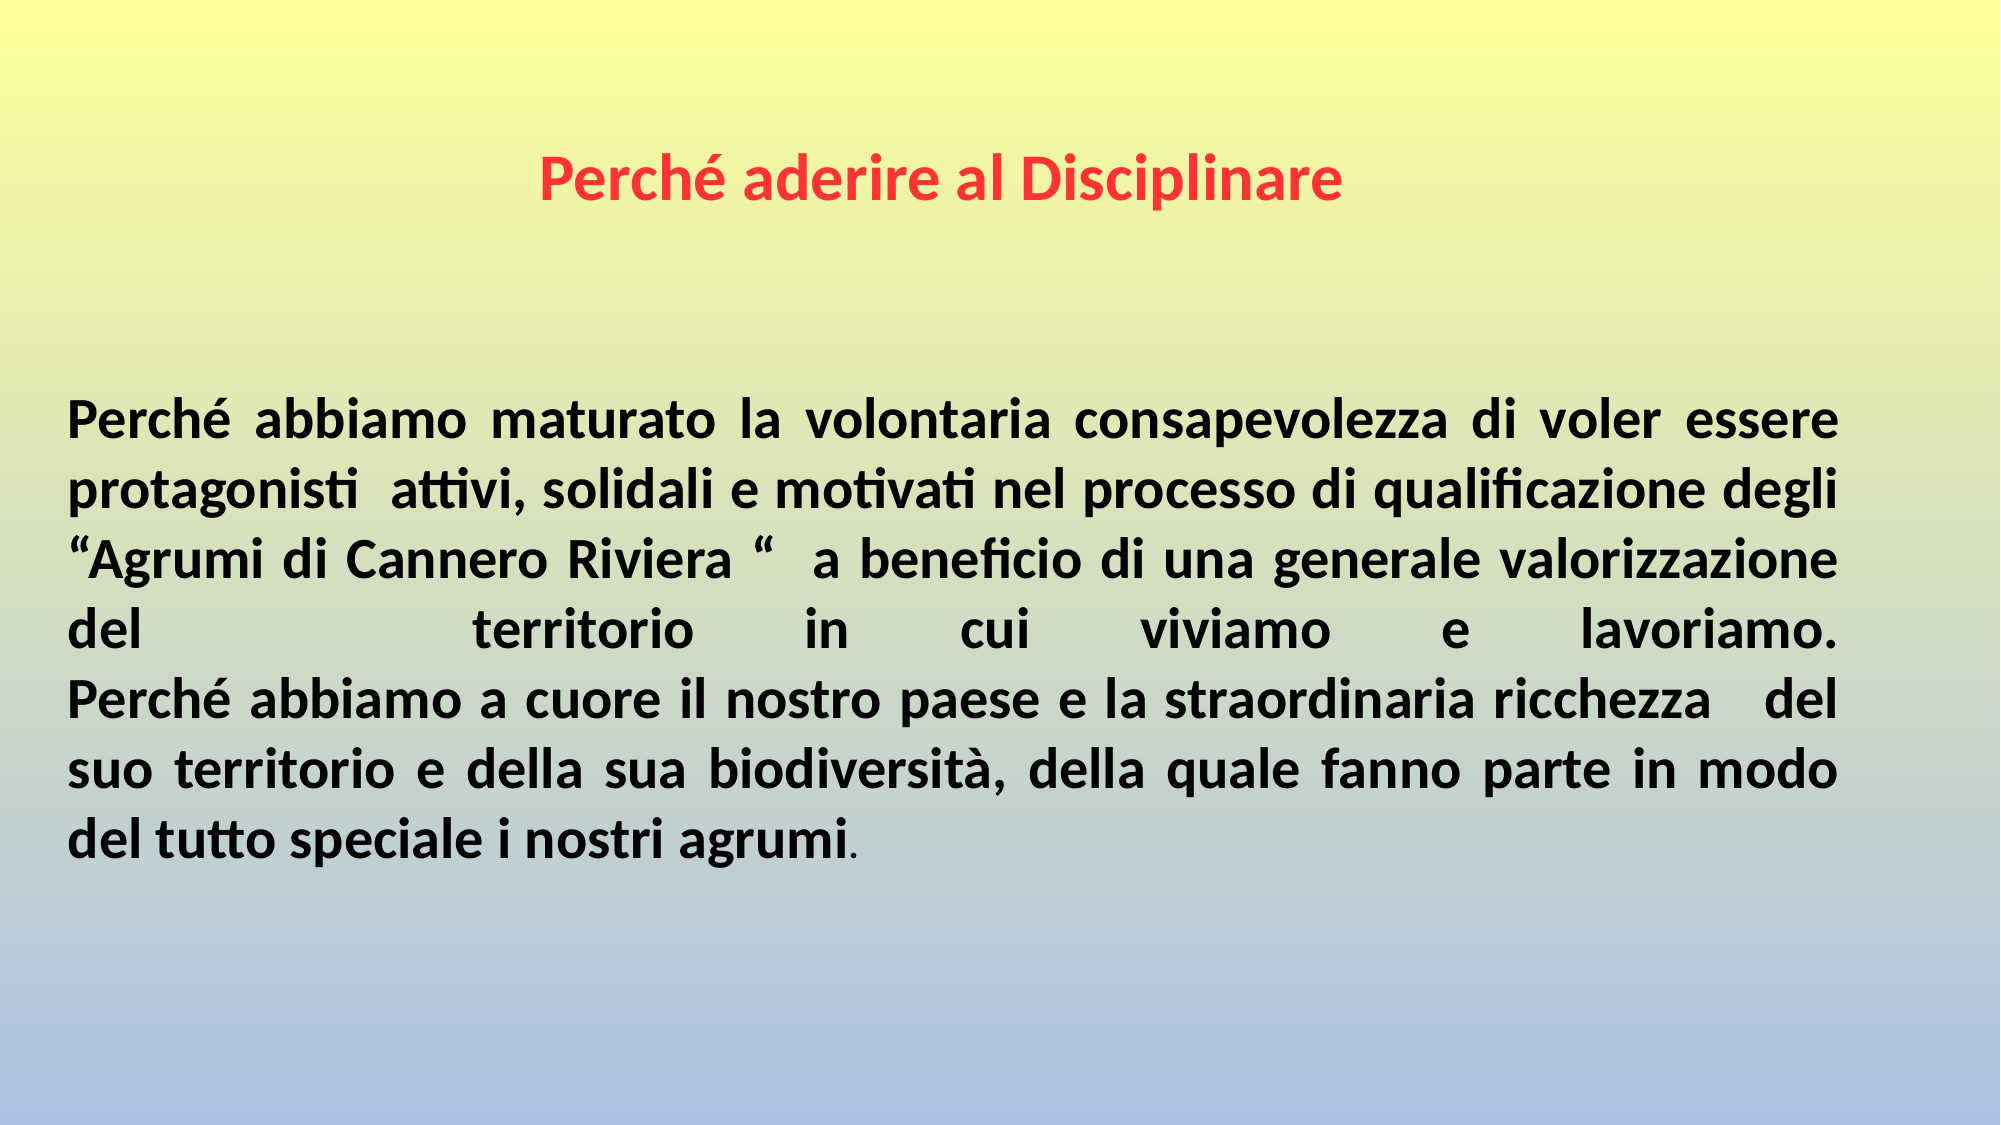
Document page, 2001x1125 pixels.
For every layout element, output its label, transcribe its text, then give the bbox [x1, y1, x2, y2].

text_box Perché abbiamo maturato la volontaria consapevolezza di voler essere protagonisti attivi, solidali e motivati nel processo di qualificazione degli “Agrumi di Cannero Riviera “ a beneficio di una generale valorizzazione del territorio in cui viviamo e lavoriamo. Perché abbiamo a cuore il nostro paese e la straordinaria ricchezza del suo territorio e della sua biodiversità, della quale fanno parte in modo del tutto speciale i nostri agrumi. [53, 373, 1855, 878]
text_box Perché aderire al Disciplinare [524, 125, 1360, 221]
